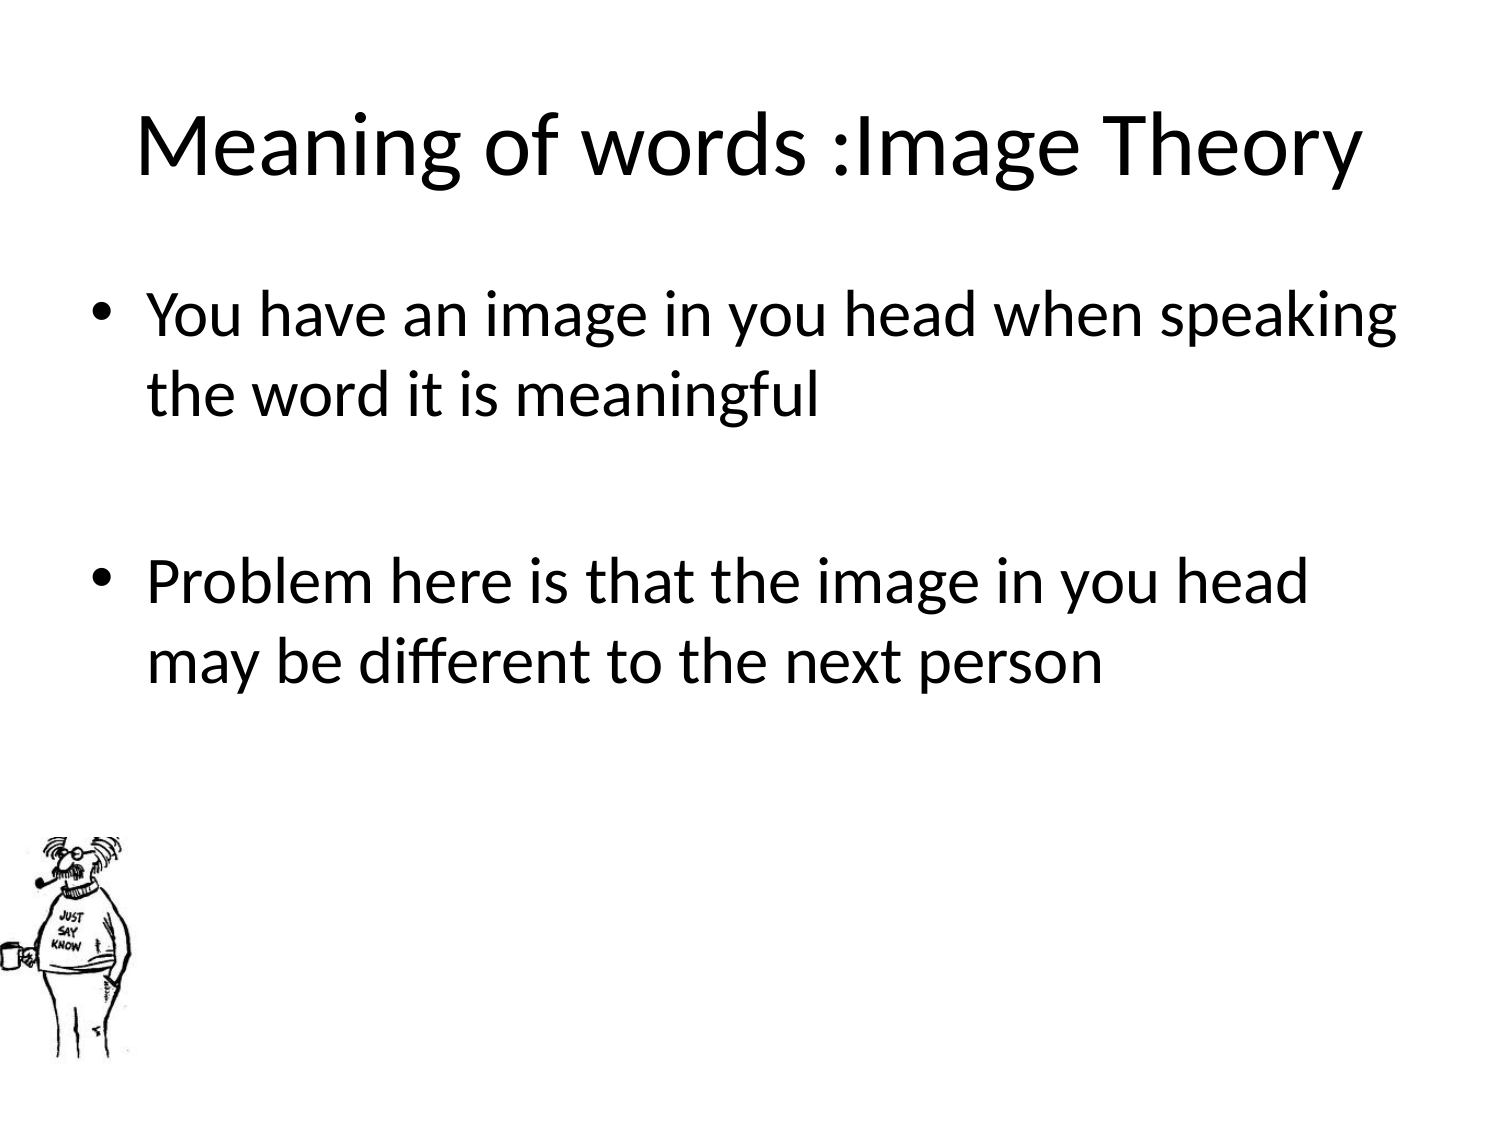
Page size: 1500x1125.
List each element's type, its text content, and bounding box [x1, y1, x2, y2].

list You have an image in you head when speaking the word it is meaningful Problem here is that the image in you head may be different to the next person [75, 262, 1425, 1005]
picture [0, 837, 171, 1125]
title Meaning of words :Image Theory [75, 45, 1425, 233]
